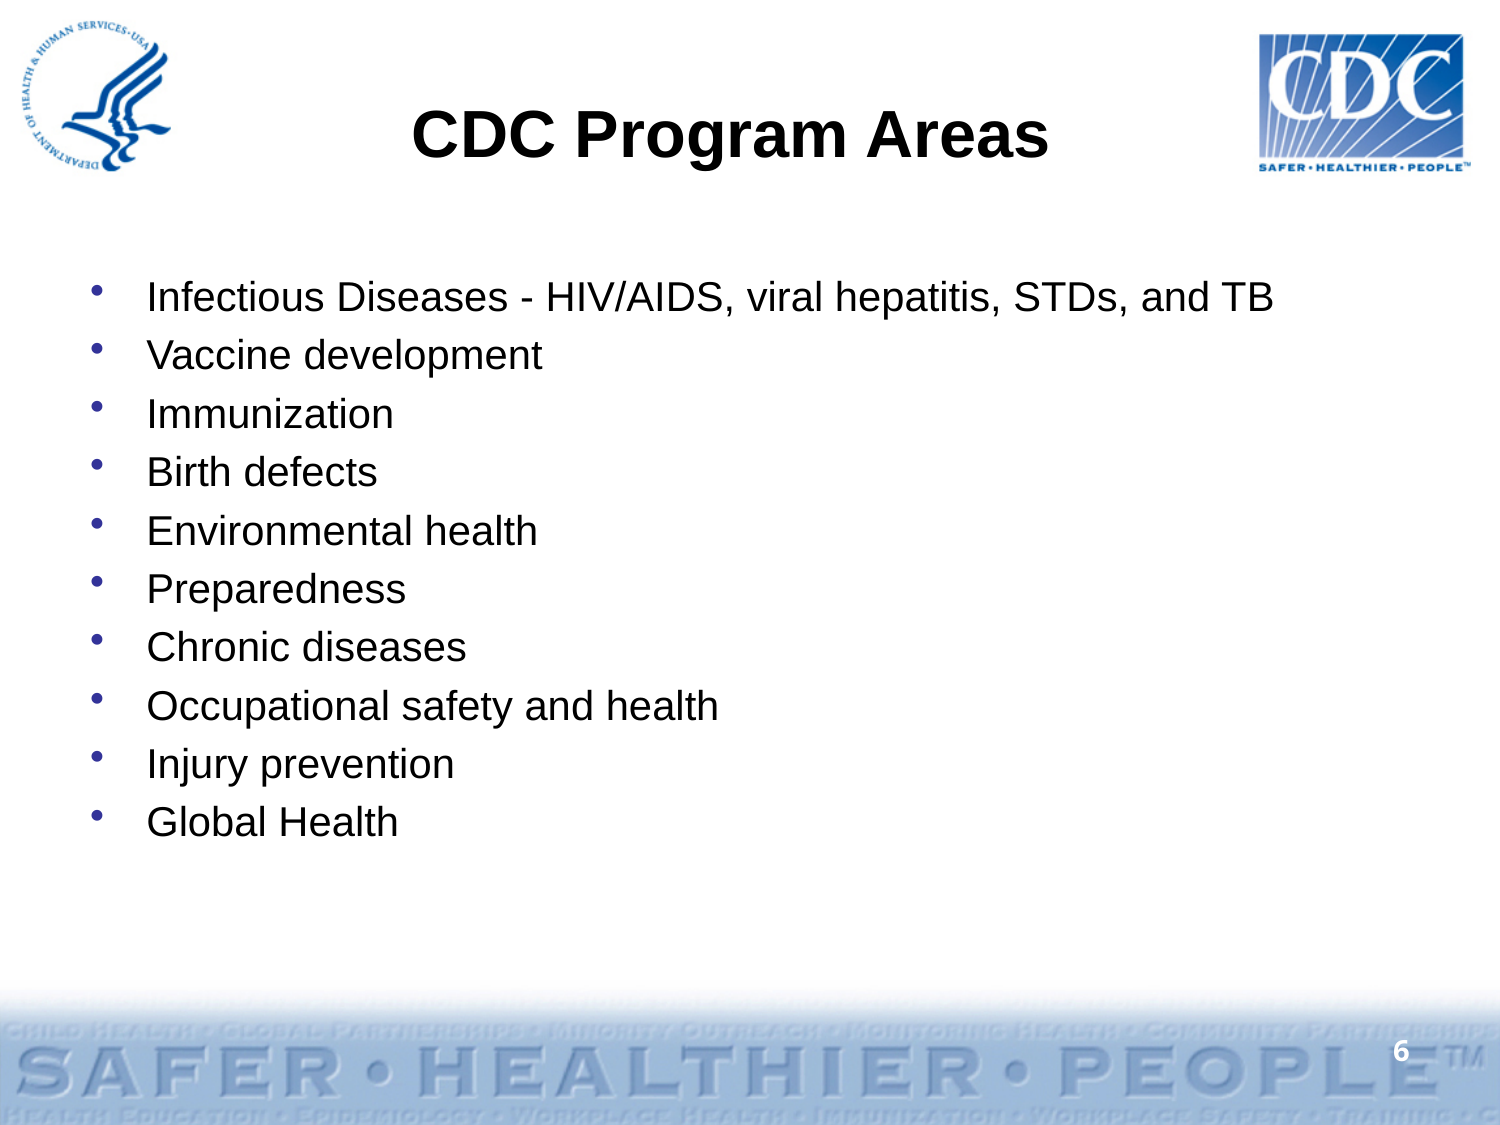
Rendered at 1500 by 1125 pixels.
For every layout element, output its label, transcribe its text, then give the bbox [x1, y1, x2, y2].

slide_number 6 [1074, 1024, 1426, 1103]
picture [0, 0, 1500, 1125]
list Infectious Diseases - HIV/AIDS, viral hepatitis, STDs, and TB Vaccine development Immunization Birth defects Environmental health Preparedness Chronic diseases Occupational safety and health Injury prevention Global Health [74, 262, 1426, 1006]
title CDC Program Areas [237, 37, 1226, 226]
